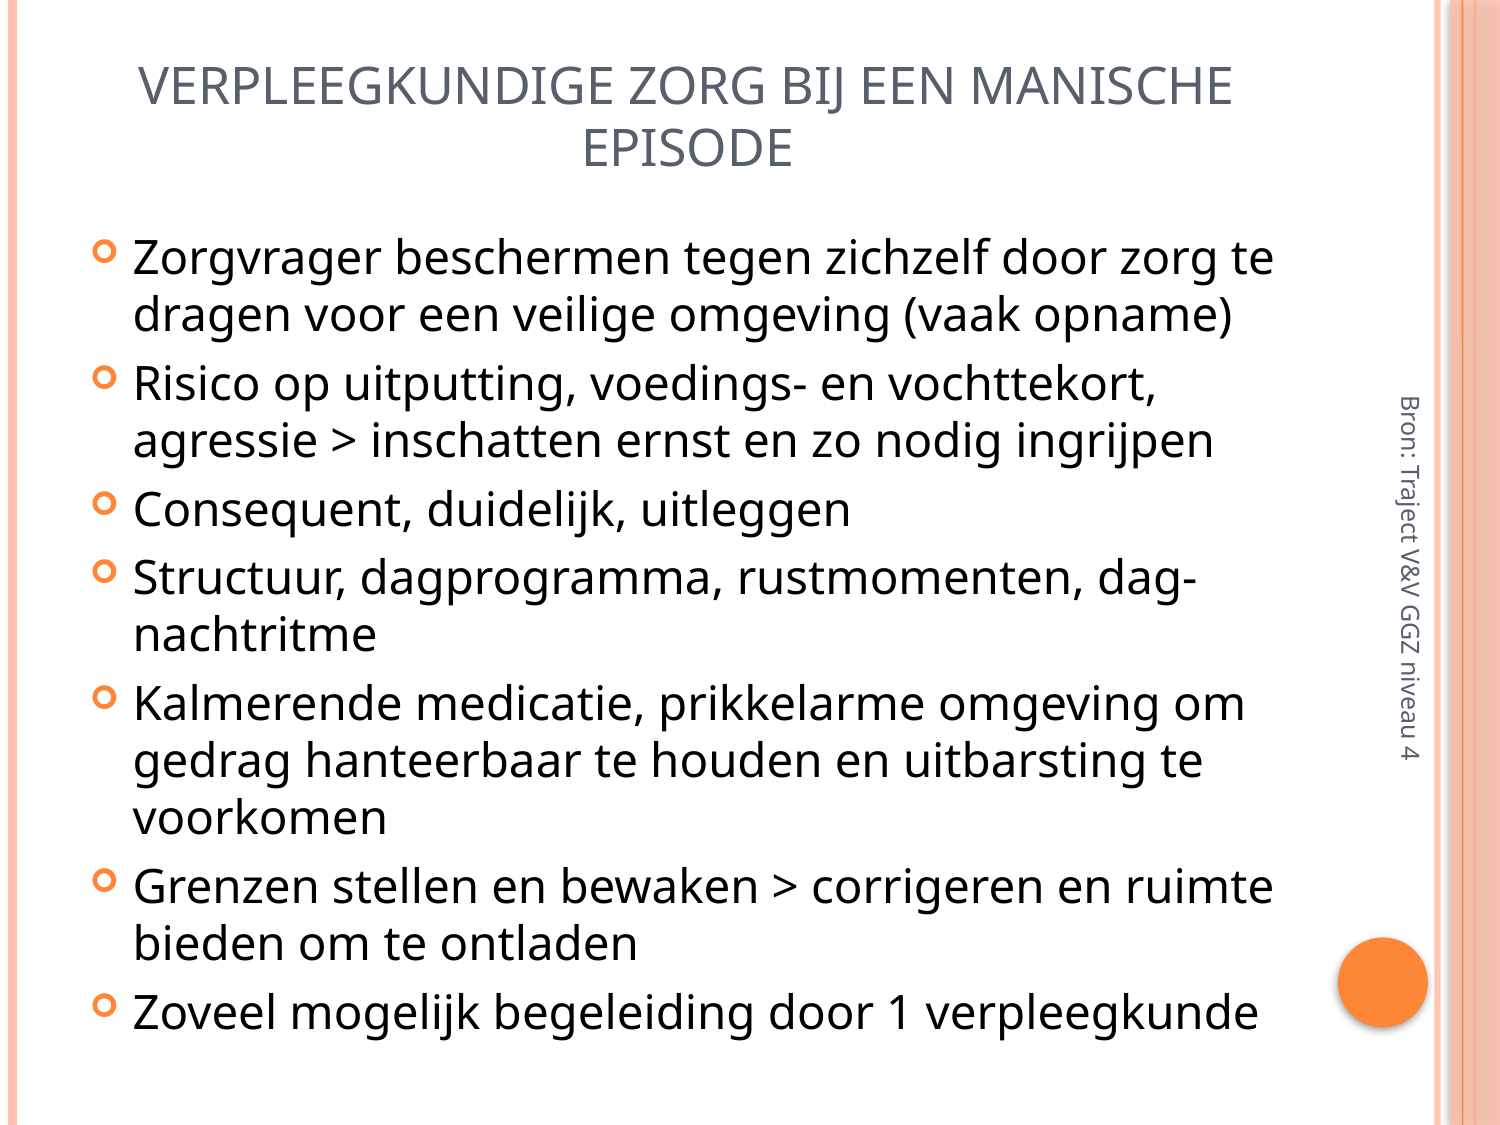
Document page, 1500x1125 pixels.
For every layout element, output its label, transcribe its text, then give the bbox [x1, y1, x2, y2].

footer Bron: Traject V&V GGZ niveau 4 [1379, 380, 1440, 906]
title Verpleegkundige Zorg bij een manische episode [75, 45, 1300, 185]
list Zorgvrager beschermen tegen zichzelf door zorg te dragen voor een veilige omgeving (vaak opname) Risico op uitputting, voedings- en vochttekort, agressie > inschatten ernst en zo nodig ingrijpen Consequent, duidelijk, uitleggen Structuur, dagprogramma, rustmomenten, dag-nachtritme Kalmerende medicatie, prikkelarme omgeving om gedrag hanteerbaar te houden en uitbarsting te voorkomen Grenzen stellen en bewaken > corrigeren en ruimte bieden om te ontladen Zoveel mogelijk begeleiding door 1 verpleegkunde [75, 219, 1300, 1125]
